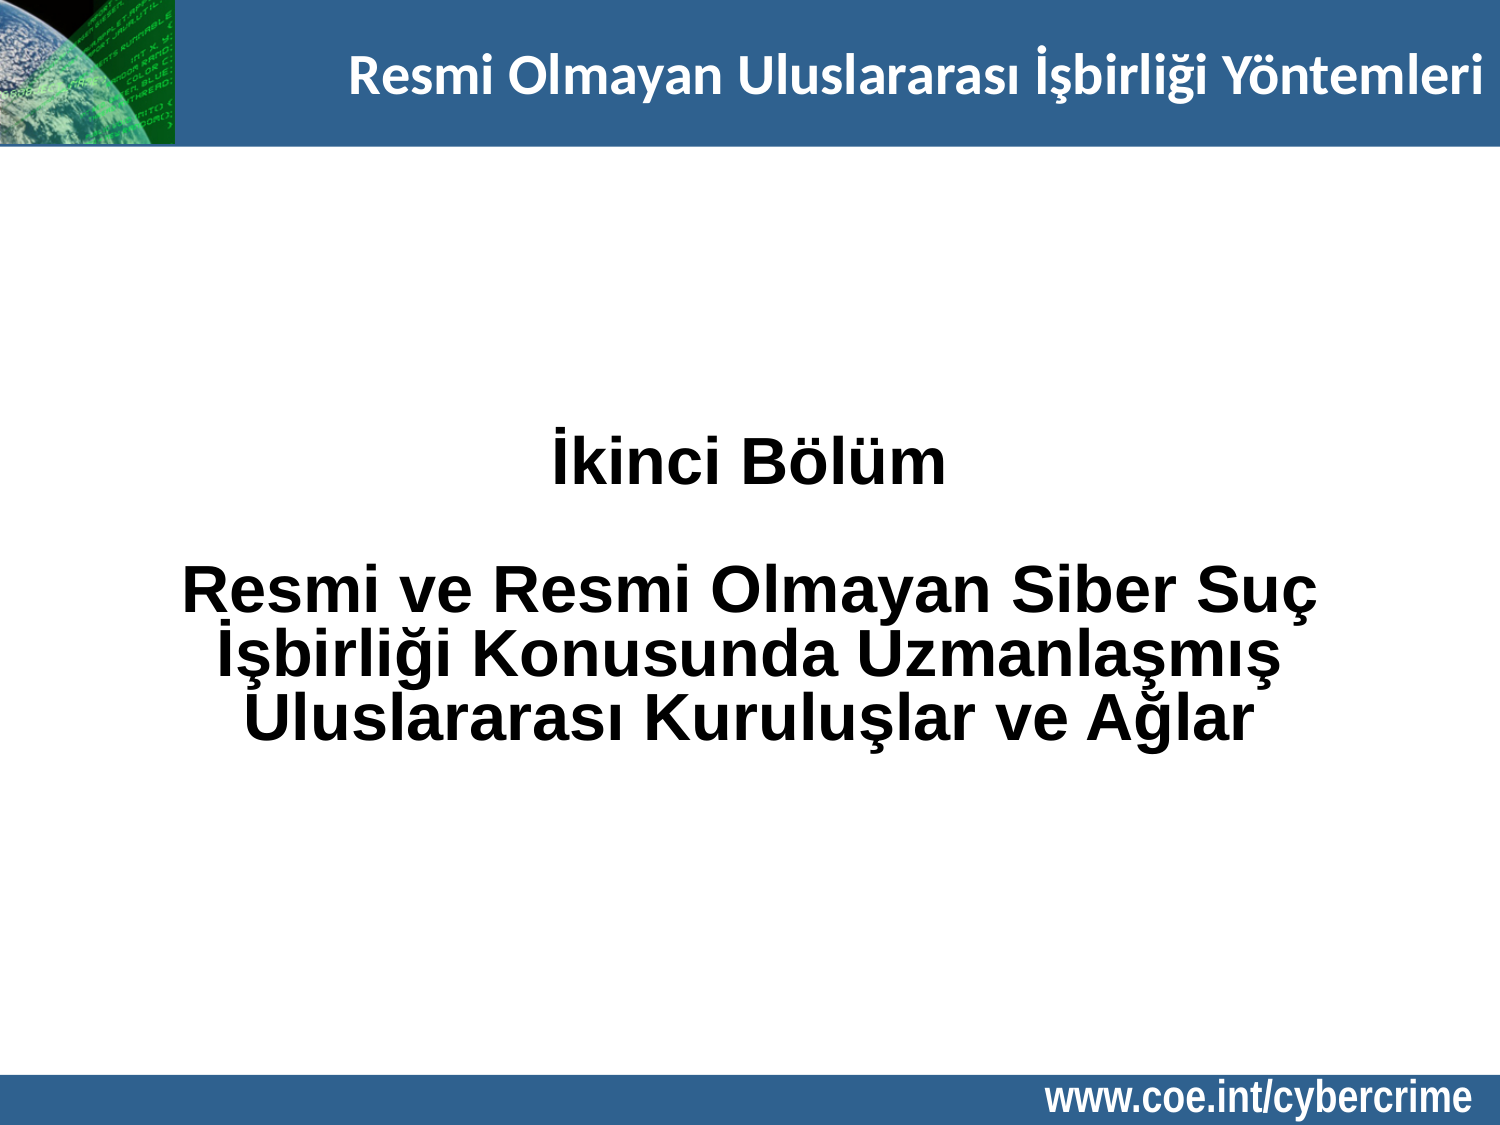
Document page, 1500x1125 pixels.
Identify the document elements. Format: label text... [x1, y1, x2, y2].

text_box Resmi Olmayan Uluslararası İşbirliği Yöntemleri [177, 0, 1500, 149]
picture [0, 0, 175, 144]
text_box www.coe.int/cybercrime [1030, 1059, 1500, 1125]
text_box [0, 1073, 1030, 1125]
text_box İkinci Bölüm Resmi ve Resmi Olmayan Siber Suç İşbirliği Konusunda Uzmanlaşmış Uluslararası Kuruluşlar ve Ağlar [50, 425, 1450, 825]
